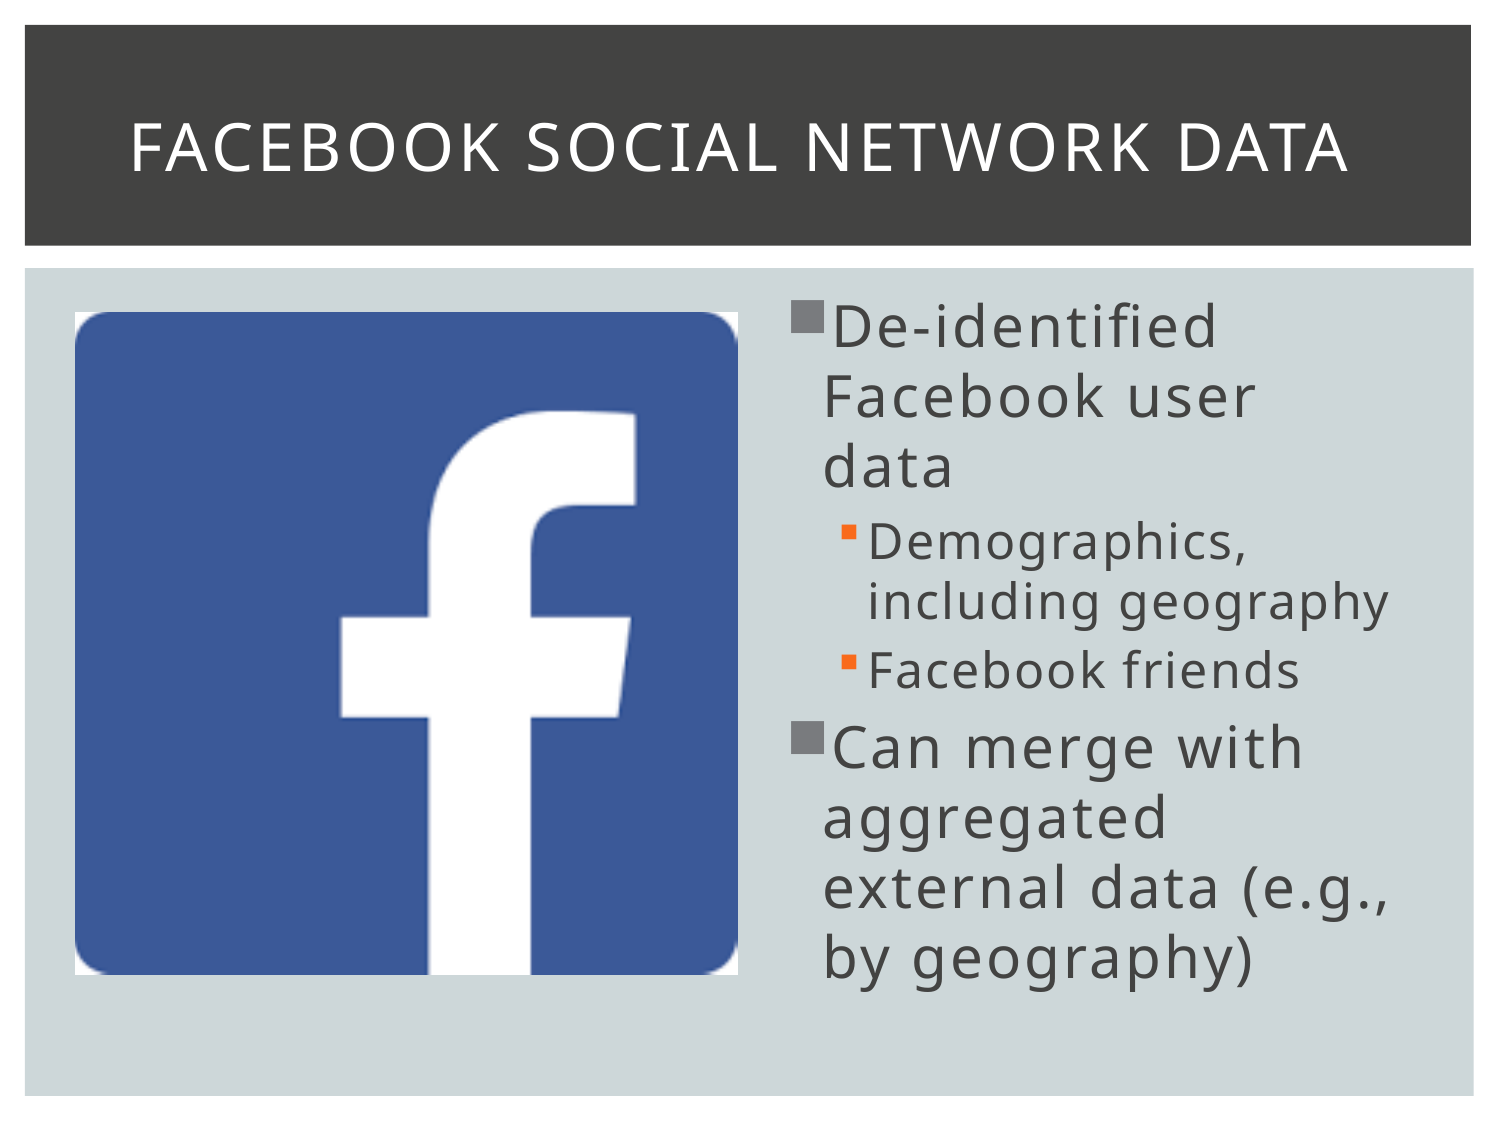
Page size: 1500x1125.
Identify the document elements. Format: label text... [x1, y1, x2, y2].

title Facebook Social Network Data [62, 58, 1438, 232]
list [74, 281, 738, 1006]
list De-identified Facebook user data Demographics, including geography Facebook friends Can merge with aggregated external data (e.g., by geography) [762, 281, 1425, 1005]
